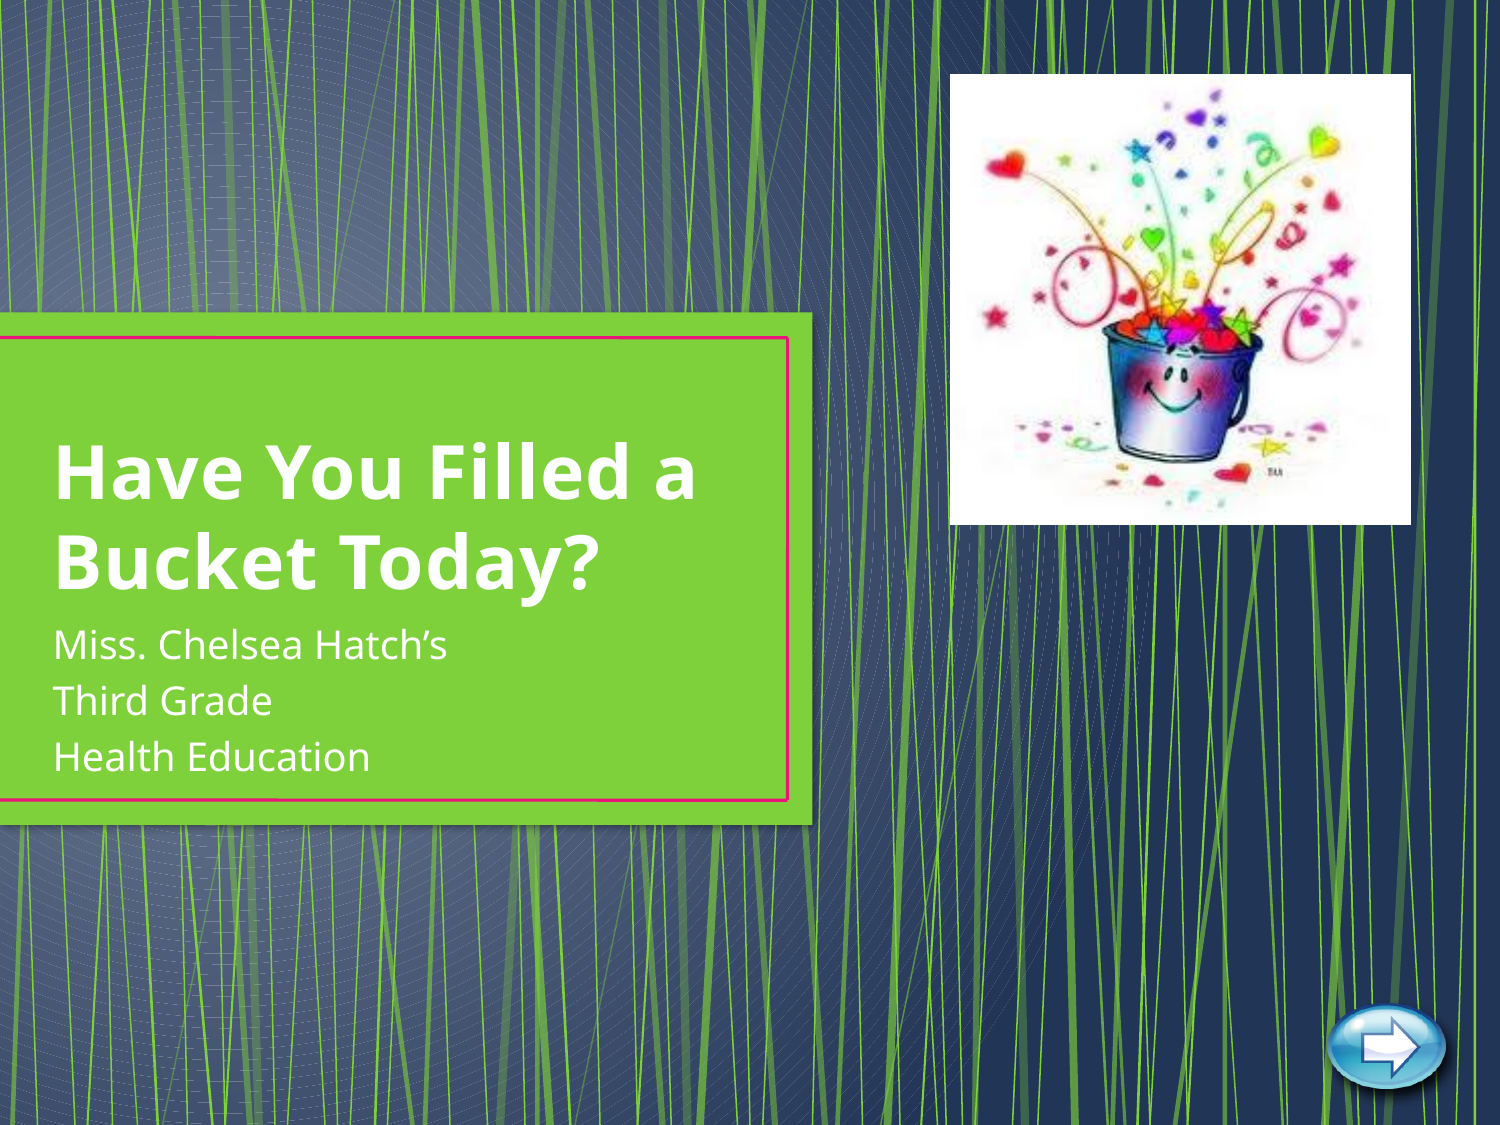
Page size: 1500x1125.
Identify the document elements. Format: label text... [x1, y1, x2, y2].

subtitle Miss. Chelsea Hatch’s Third Grade Health Education [37, 612, 763, 788]
picture [1312, 971, 1461, 1120]
title Have You Filled a Bucket Today? [37, 349, 763, 612]
picture [949, 74, 1411, 526]
